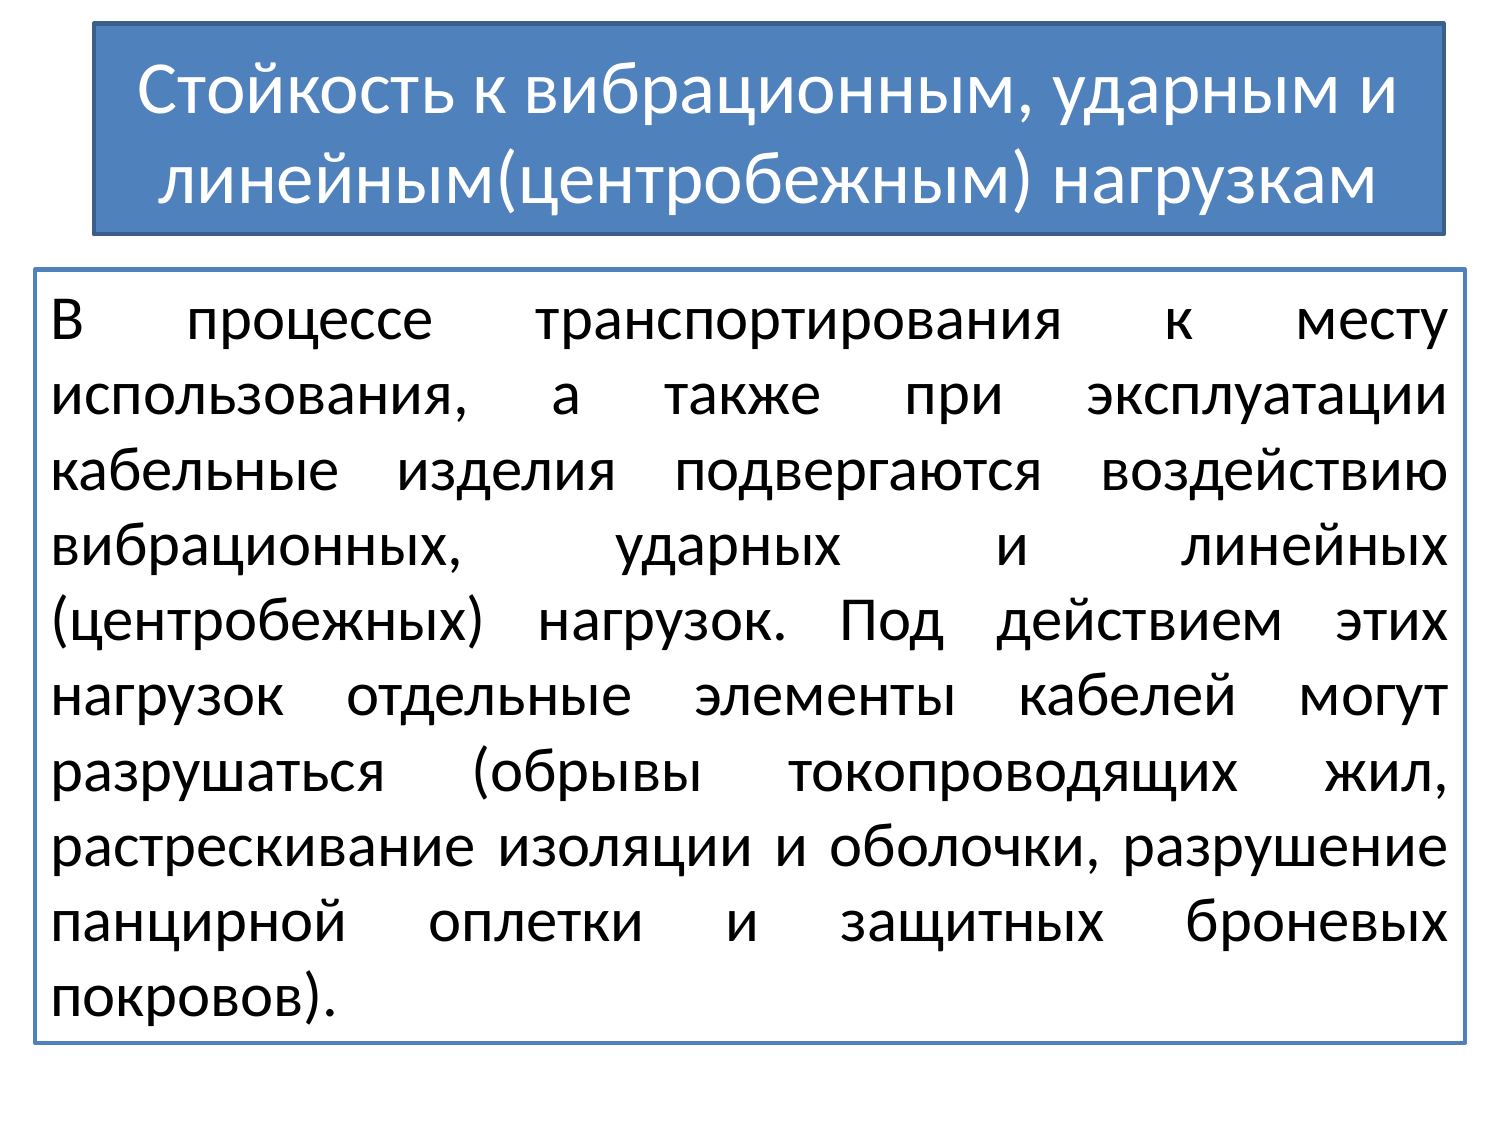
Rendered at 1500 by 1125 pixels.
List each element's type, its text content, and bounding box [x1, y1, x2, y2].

list В процессе транспортирования к месту использования, а также при эксплуатации кабельные изделия подвергаются воздействию вибрационных, ударных и линейных (центробежных) нагрузок. Под действием этих нагрузок отдельные элементы кабелей могут разрушаться (обрывы токопроводящих жил, растрескивание изоляции и оболочки, разрушение панцирной оплетки и защитных броневых покровов). [33, 267, 1467, 1045]
title Стойкость к вибрационным, ударным и линейным(центробежным) нагрузкам [92, 21, 1446, 236]
